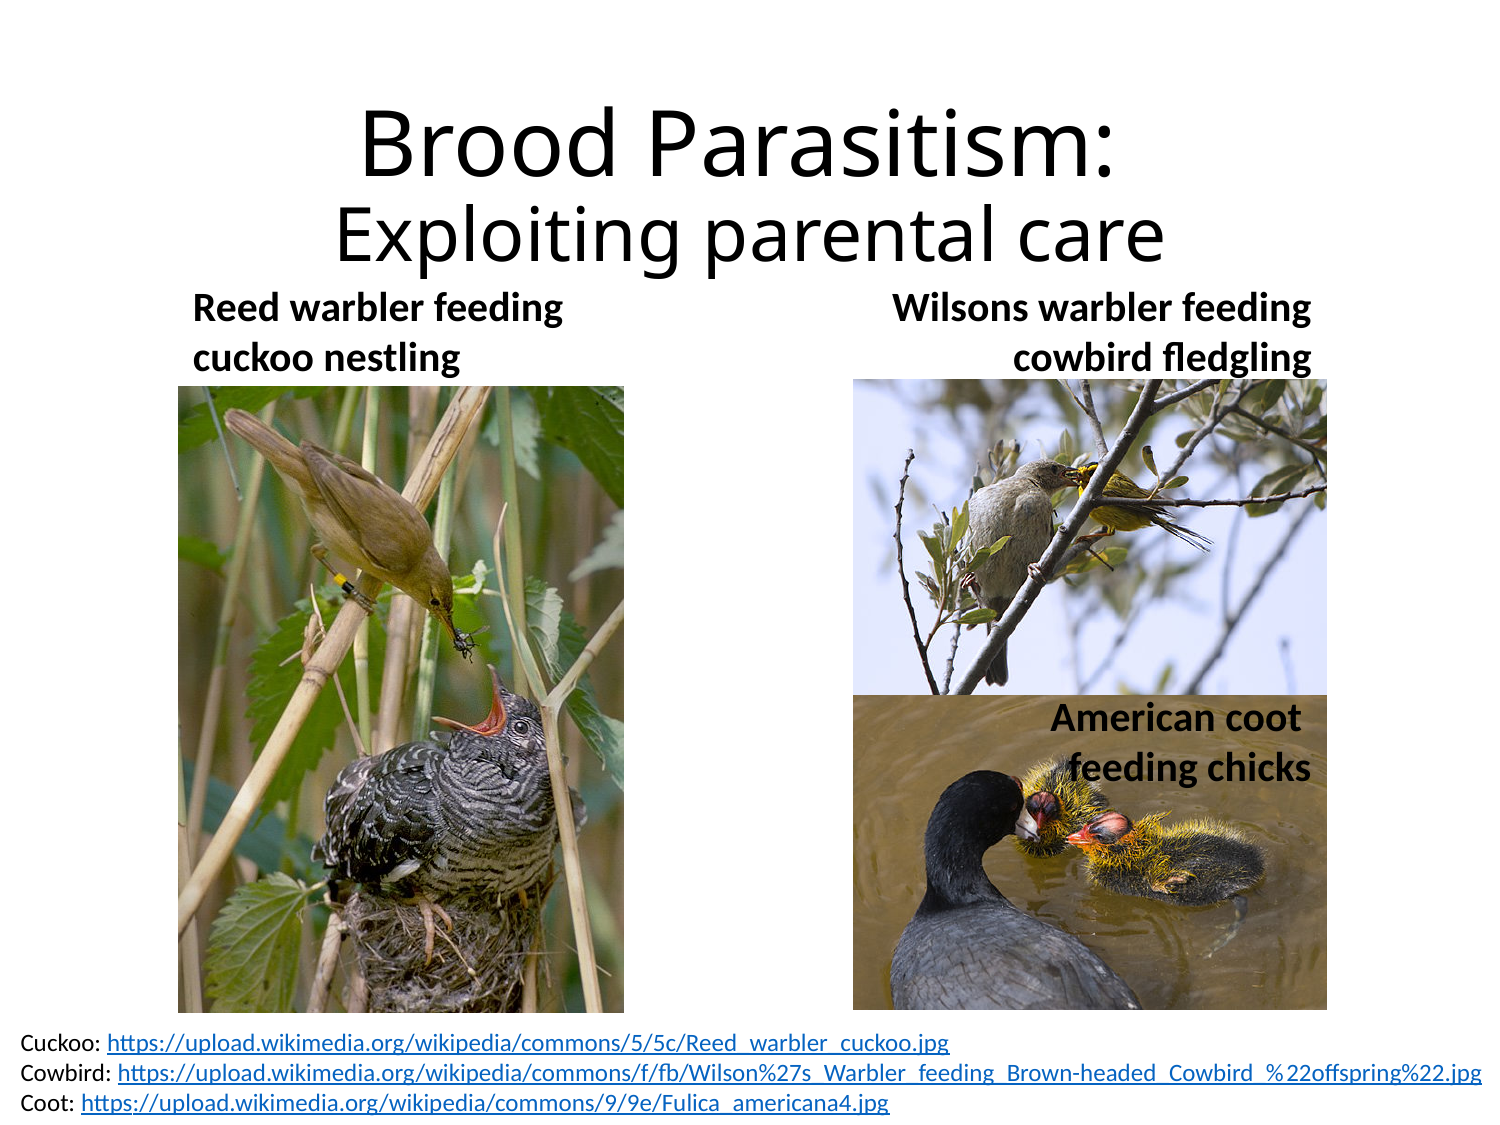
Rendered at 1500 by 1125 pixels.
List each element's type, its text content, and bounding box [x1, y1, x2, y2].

text_box Reed warbler feeding cuckoo nestling [178, 272, 609, 386]
text_box Cuckoo: https://upload.wikimedia.org/wikipedia/commons/5/5c/Reed_warbler_cuckoo.jpg Cowbird: https://upload.wikimedia.org/wikipedia/commons/f/fb/Wilson%27s_Warbler_feeding_Brown-headed_Cowbird_%22offspring%22.jpg Coot: https://upload.wikimedia.org/wikipedia/commons/9/9e/Fulica_americana4.jpg [5, 1018, 1498, 1124]
picture [853, 379, 1327, 1010]
text_box Wilsons warbler feeding cowbird fledgling [814, 272, 1327, 388]
picture [178, 386, 624, 1014]
title Brood Parasitism: Exploiting parental care [103, 59, 1397, 315]
